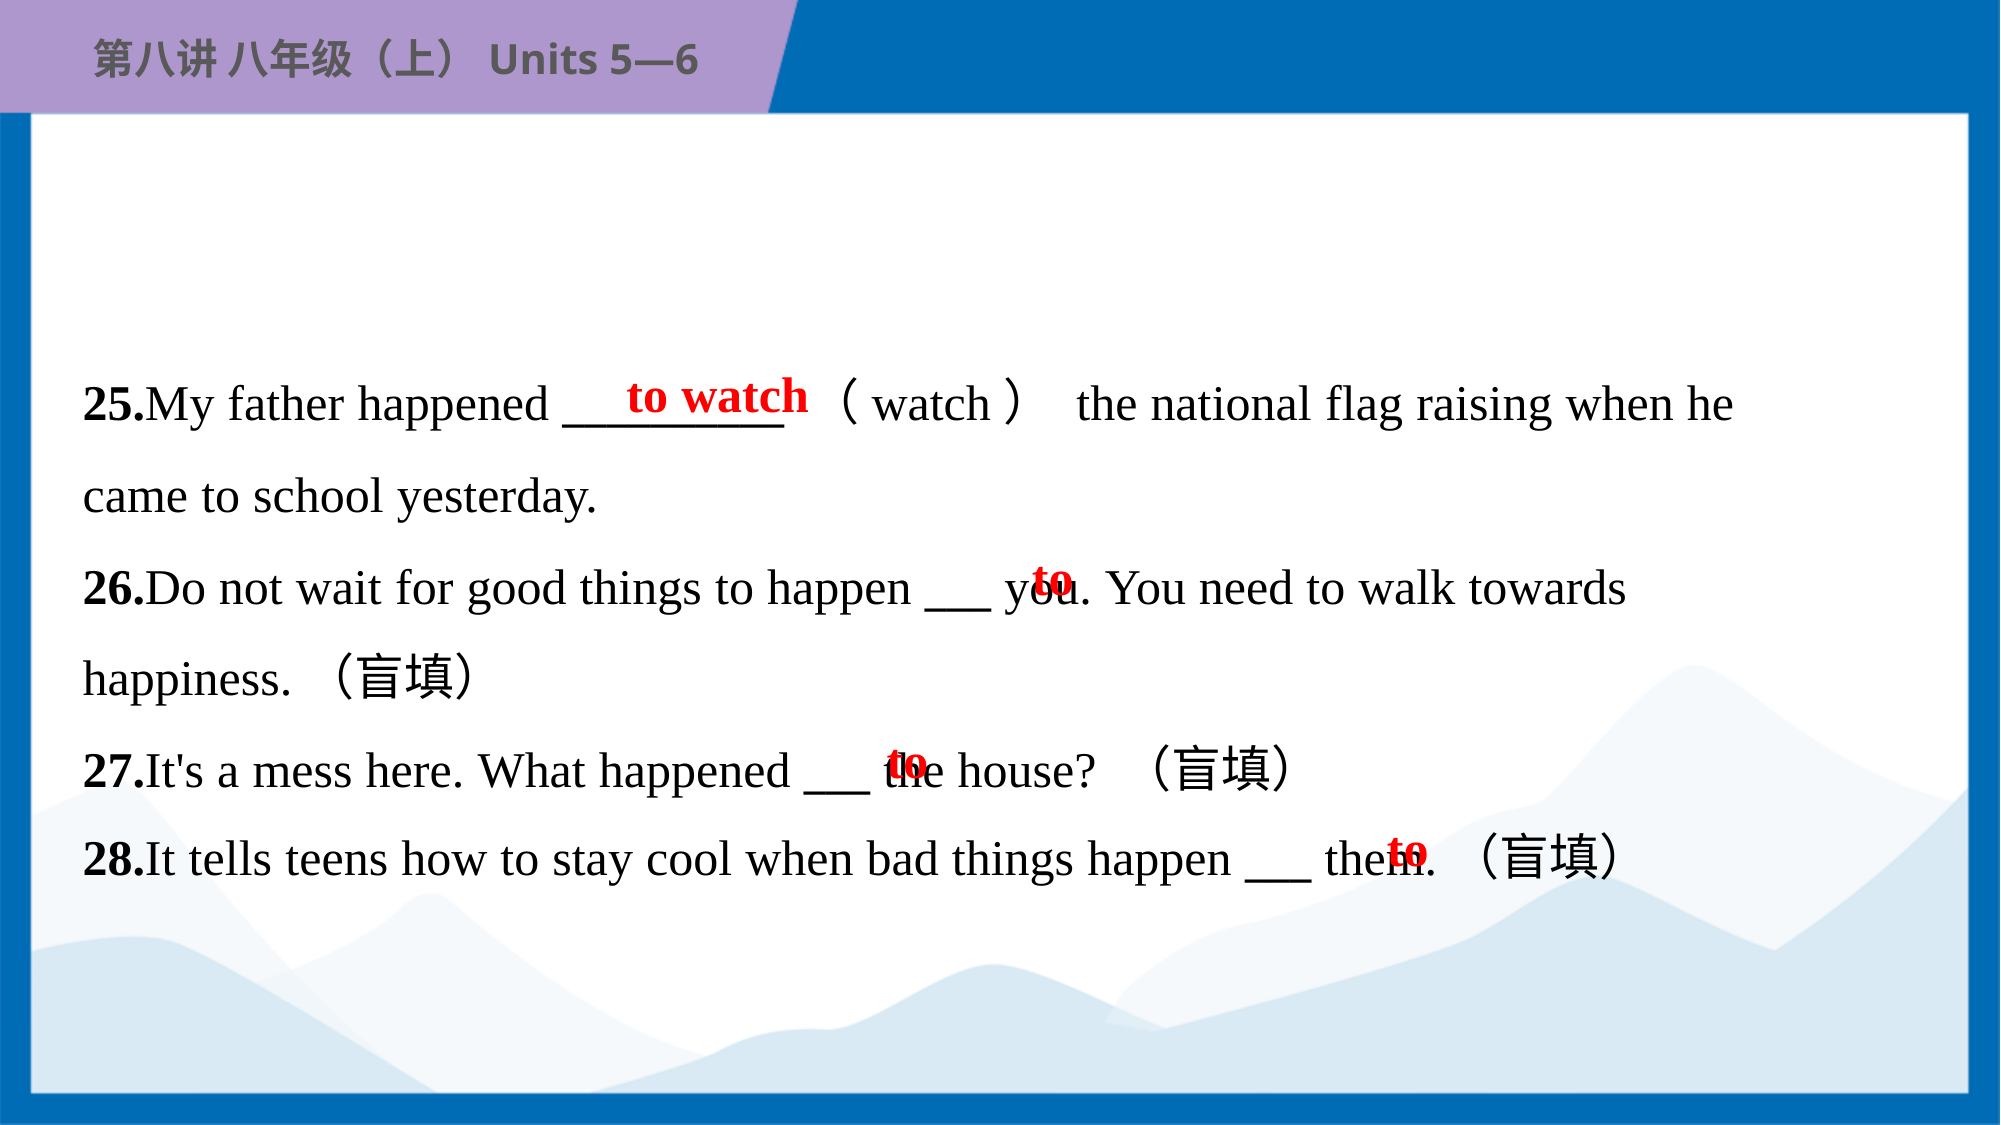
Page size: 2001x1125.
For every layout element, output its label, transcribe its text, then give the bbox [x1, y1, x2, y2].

text_box to watch [602, 334, 834, 413]
picture [0, 0, 2000, 1125]
text_box to [868, 701, 947, 780]
text_box to [1013, 517, 1092, 597]
text_box 25.My father happened __________ （watch） the national flag raising when he came to school yesterday. 26.Do not wait for good things to happen ___ you. You need to walk towards happiness.（盲填） 27.It's a mess here. What happened ___ the house? （盲填） 28.It tells teens how to stay cool when bad things happen ___ them.（盲填） [82, 339, 1917, 876]
text_box to [1368, 789, 1447, 868]
